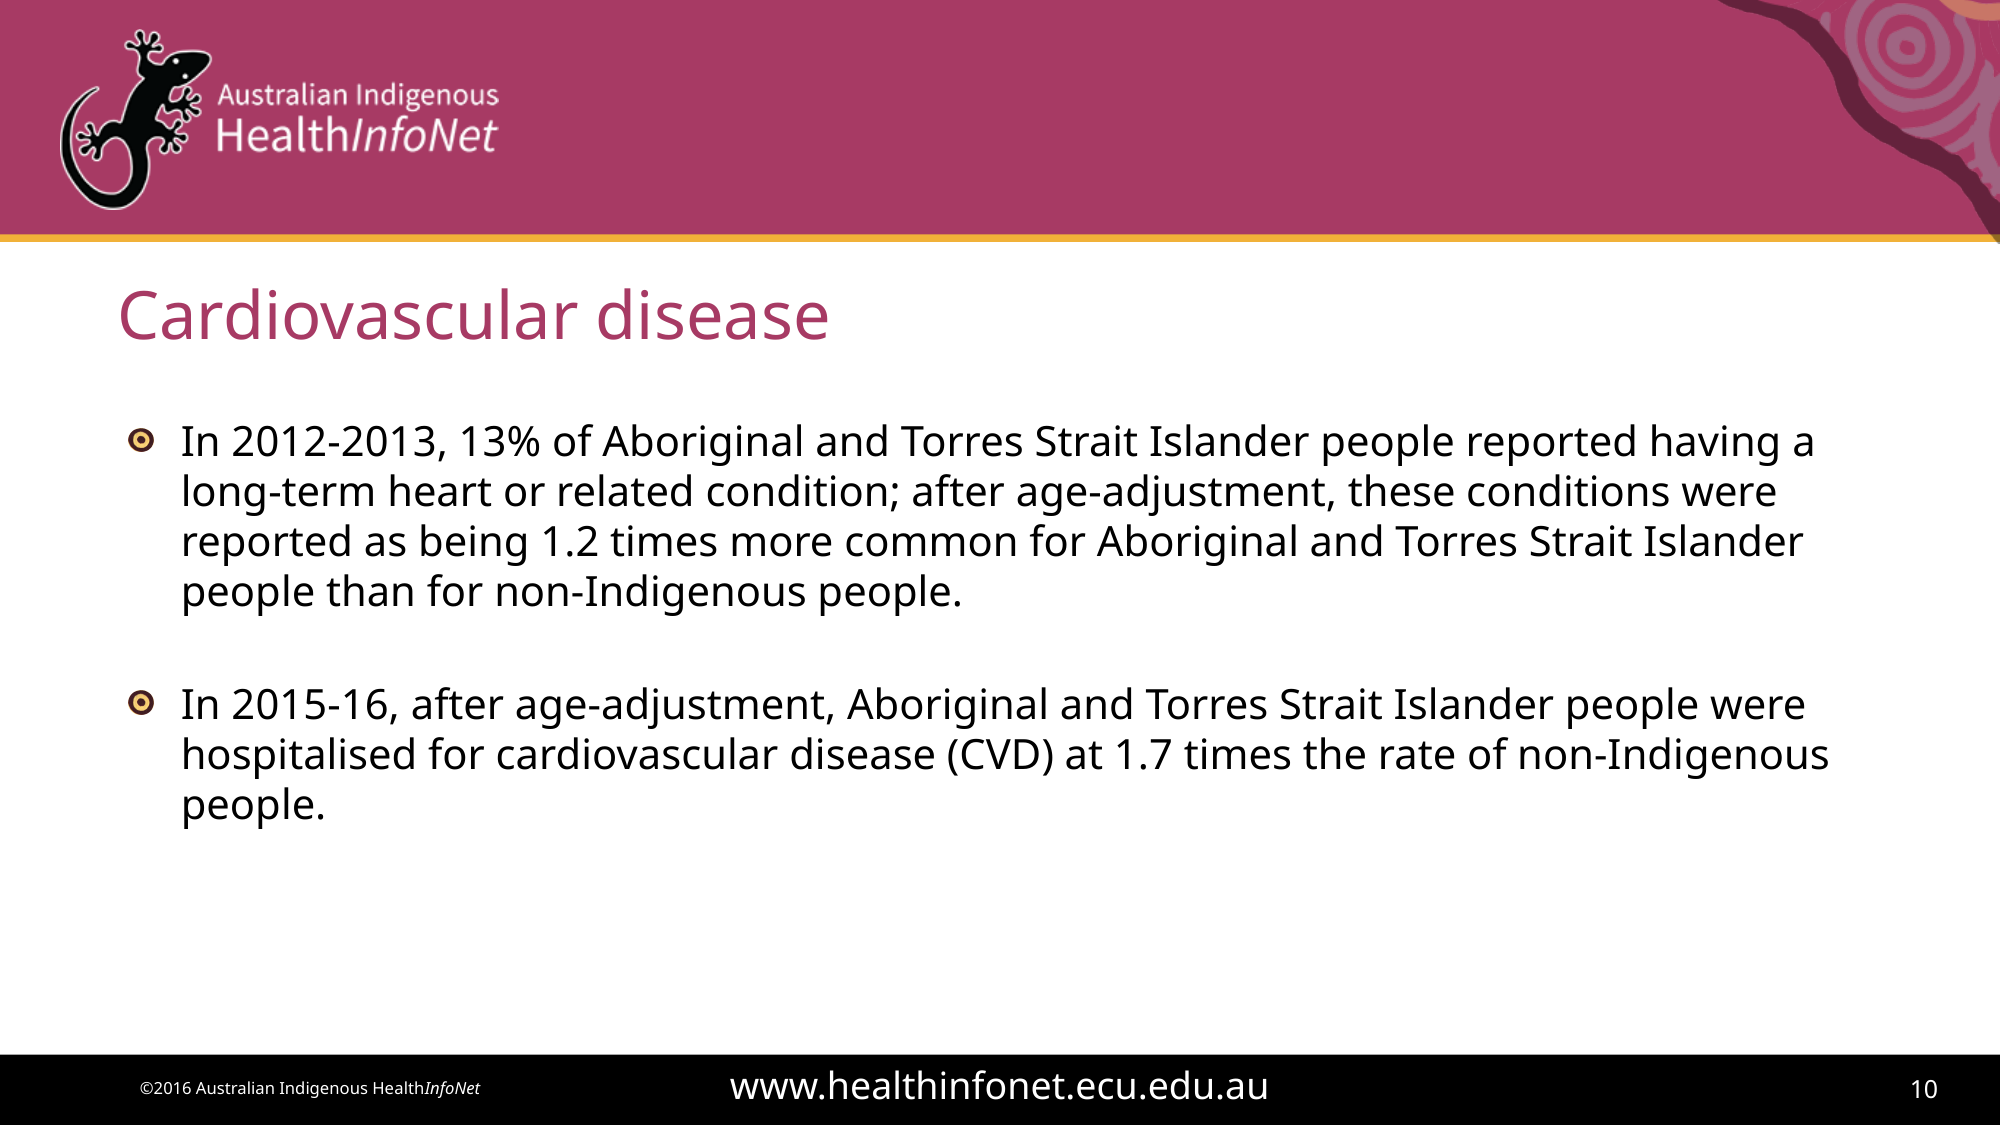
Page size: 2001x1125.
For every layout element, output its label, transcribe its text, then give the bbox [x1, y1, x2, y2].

list In 2012-2013, 13% of Aboriginal and Torres Strait Islander people reported having a long-term heart or related condition; after age-adjustment, these conditions were reported as being 1.2 times more common for Aboriginal and Torres Strait Islander people than for non-Indigenous people. In 2015-16, after age-adjustment, Aboriginal and Torres Strait Islander people were hospitalised for cardiovascular disease (CVD) at 1.7 times the rate of non-Indigenous people. [99, 399, 1901, 1051]
picture [1673, 0, 2000, 279]
picture [128, 428, 154, 452]
title Cardiovascular disease [102, 249, 1900, 375]
picture [128, 690, 154, 715]
picture [60, 29, 499, 210]
